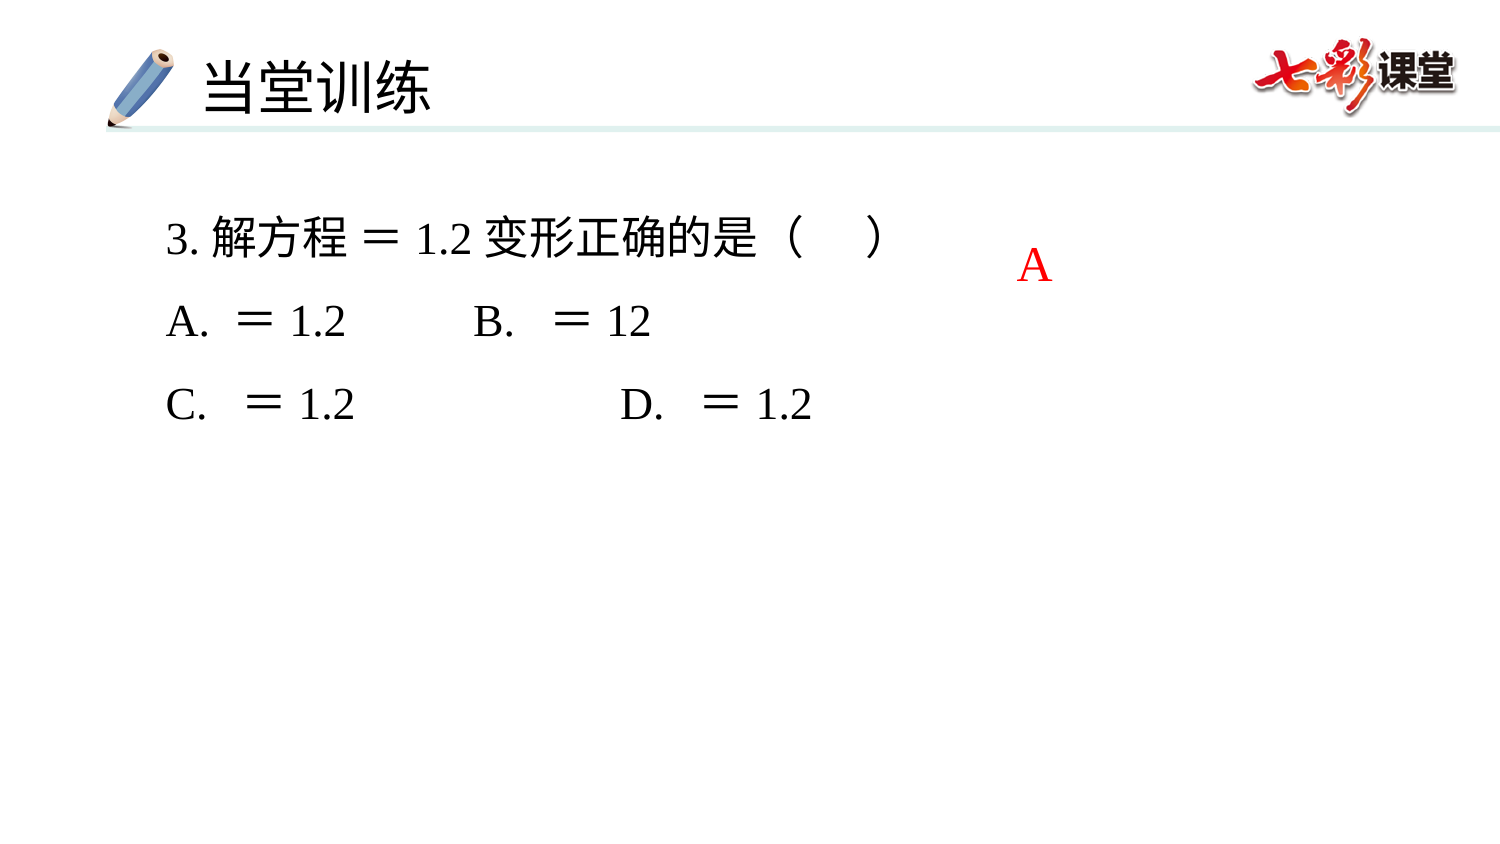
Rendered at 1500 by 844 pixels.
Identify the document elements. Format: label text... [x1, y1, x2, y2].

text_box A [1001, 224, 1077, 299]
picture [100, 32, 181, 146]
picture [1249, 32, 1461, 118]
